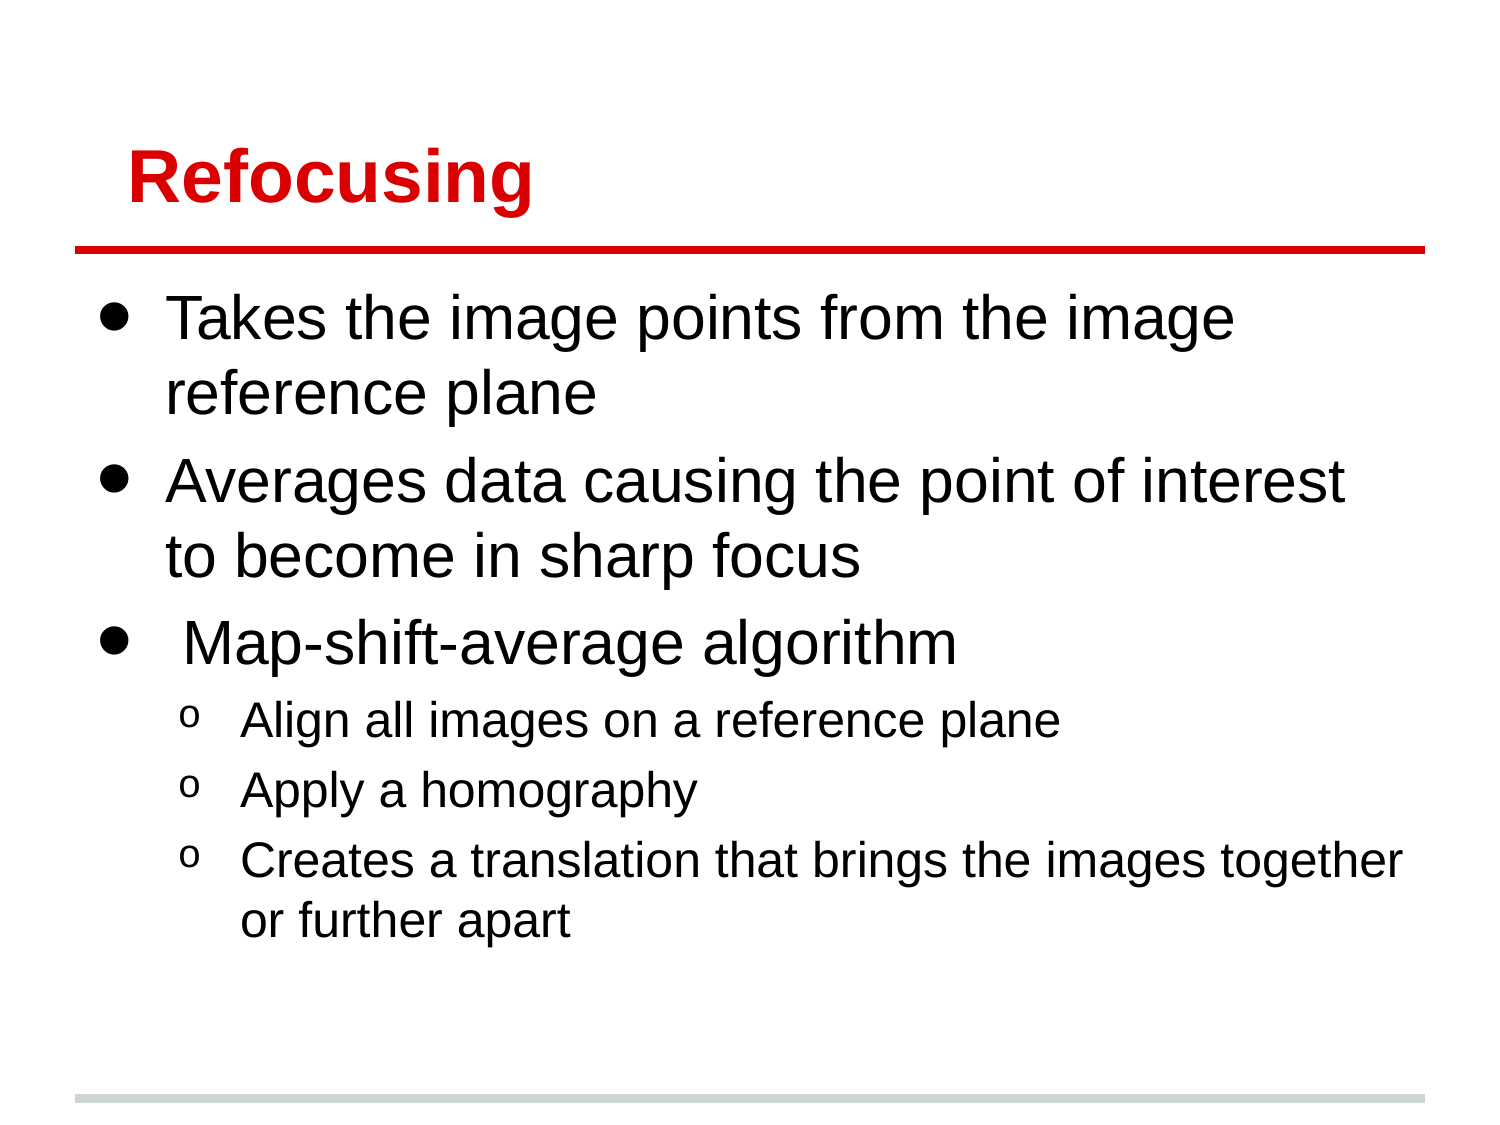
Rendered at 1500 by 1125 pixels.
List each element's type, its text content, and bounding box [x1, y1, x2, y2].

title Refocusing [75, 45, 1425, 233]
list Takes the image points from the image reference plane Averages data causing the point of interest to become in sharp focus Map-shift-average algorithm Align all images on a reference plane Apply a homography Creates a translation that brings the images together or further apart [75, 262, 1425, 1078]
